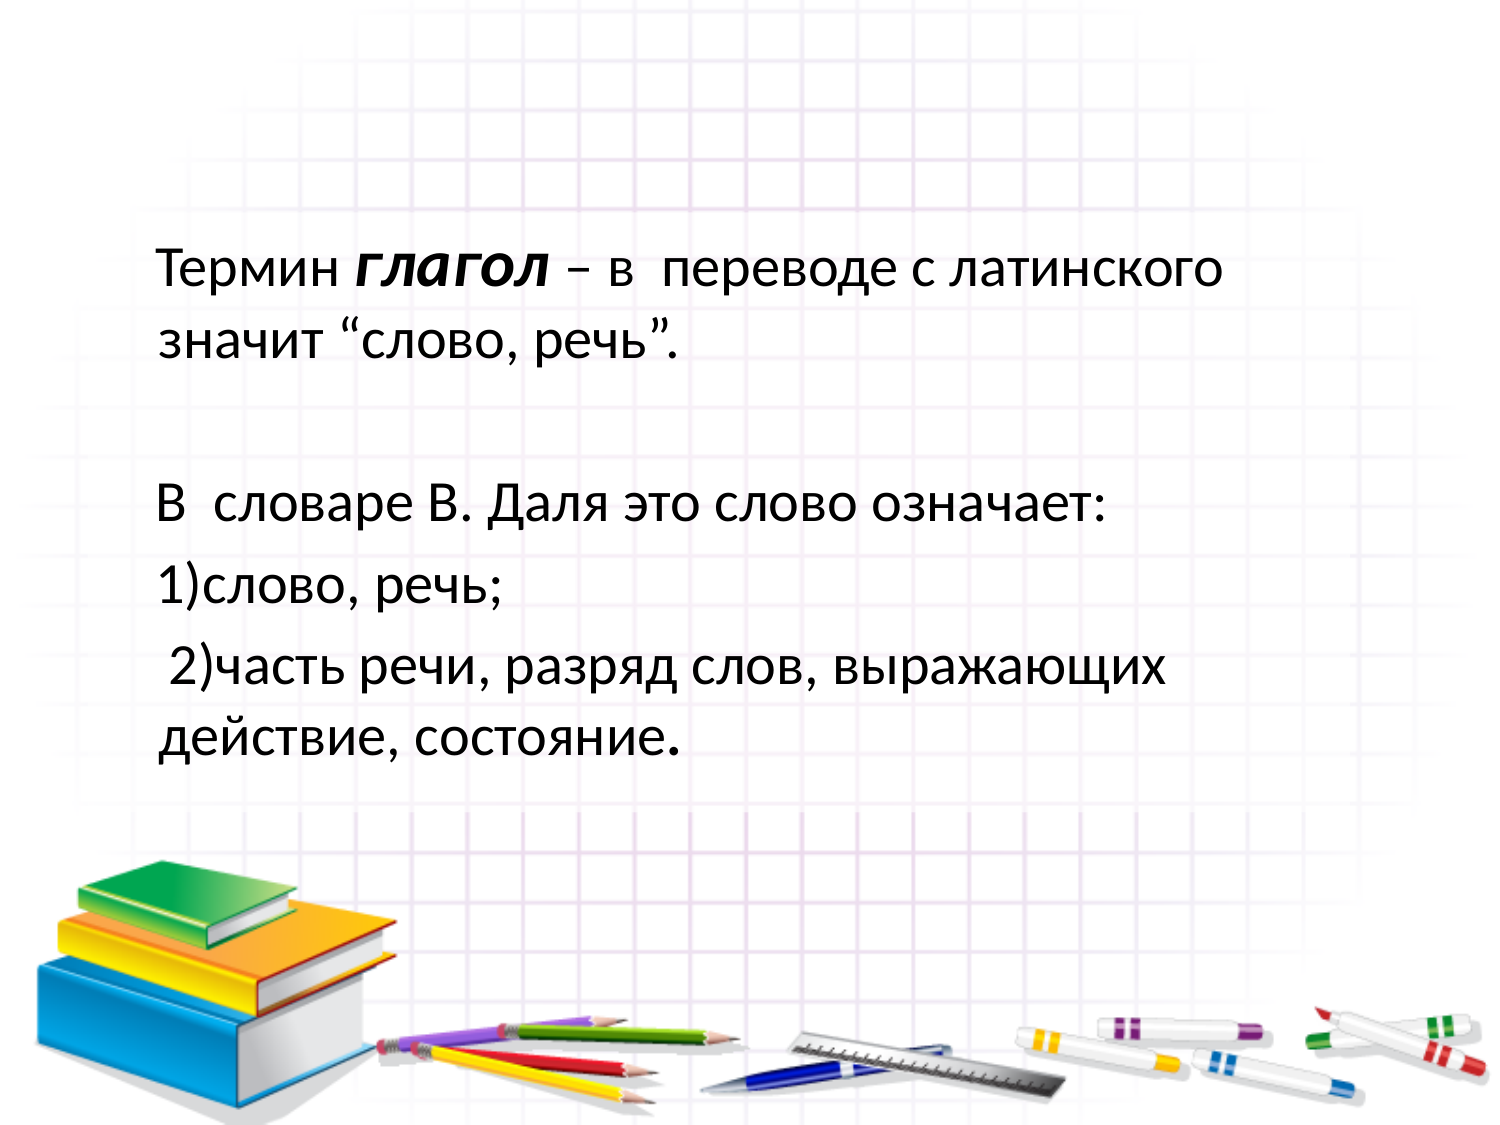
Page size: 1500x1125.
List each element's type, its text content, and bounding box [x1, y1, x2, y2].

list Термин глагол – в переводе с латинского значит “слово, речь”. В словаре В. Даля это слово означает: 1)слово, речь; 2)часть речи, разряд слов, выражающих действие, состояние. [87, 212, 1350, 813]
picture [0, 0, 1500, 1125]
